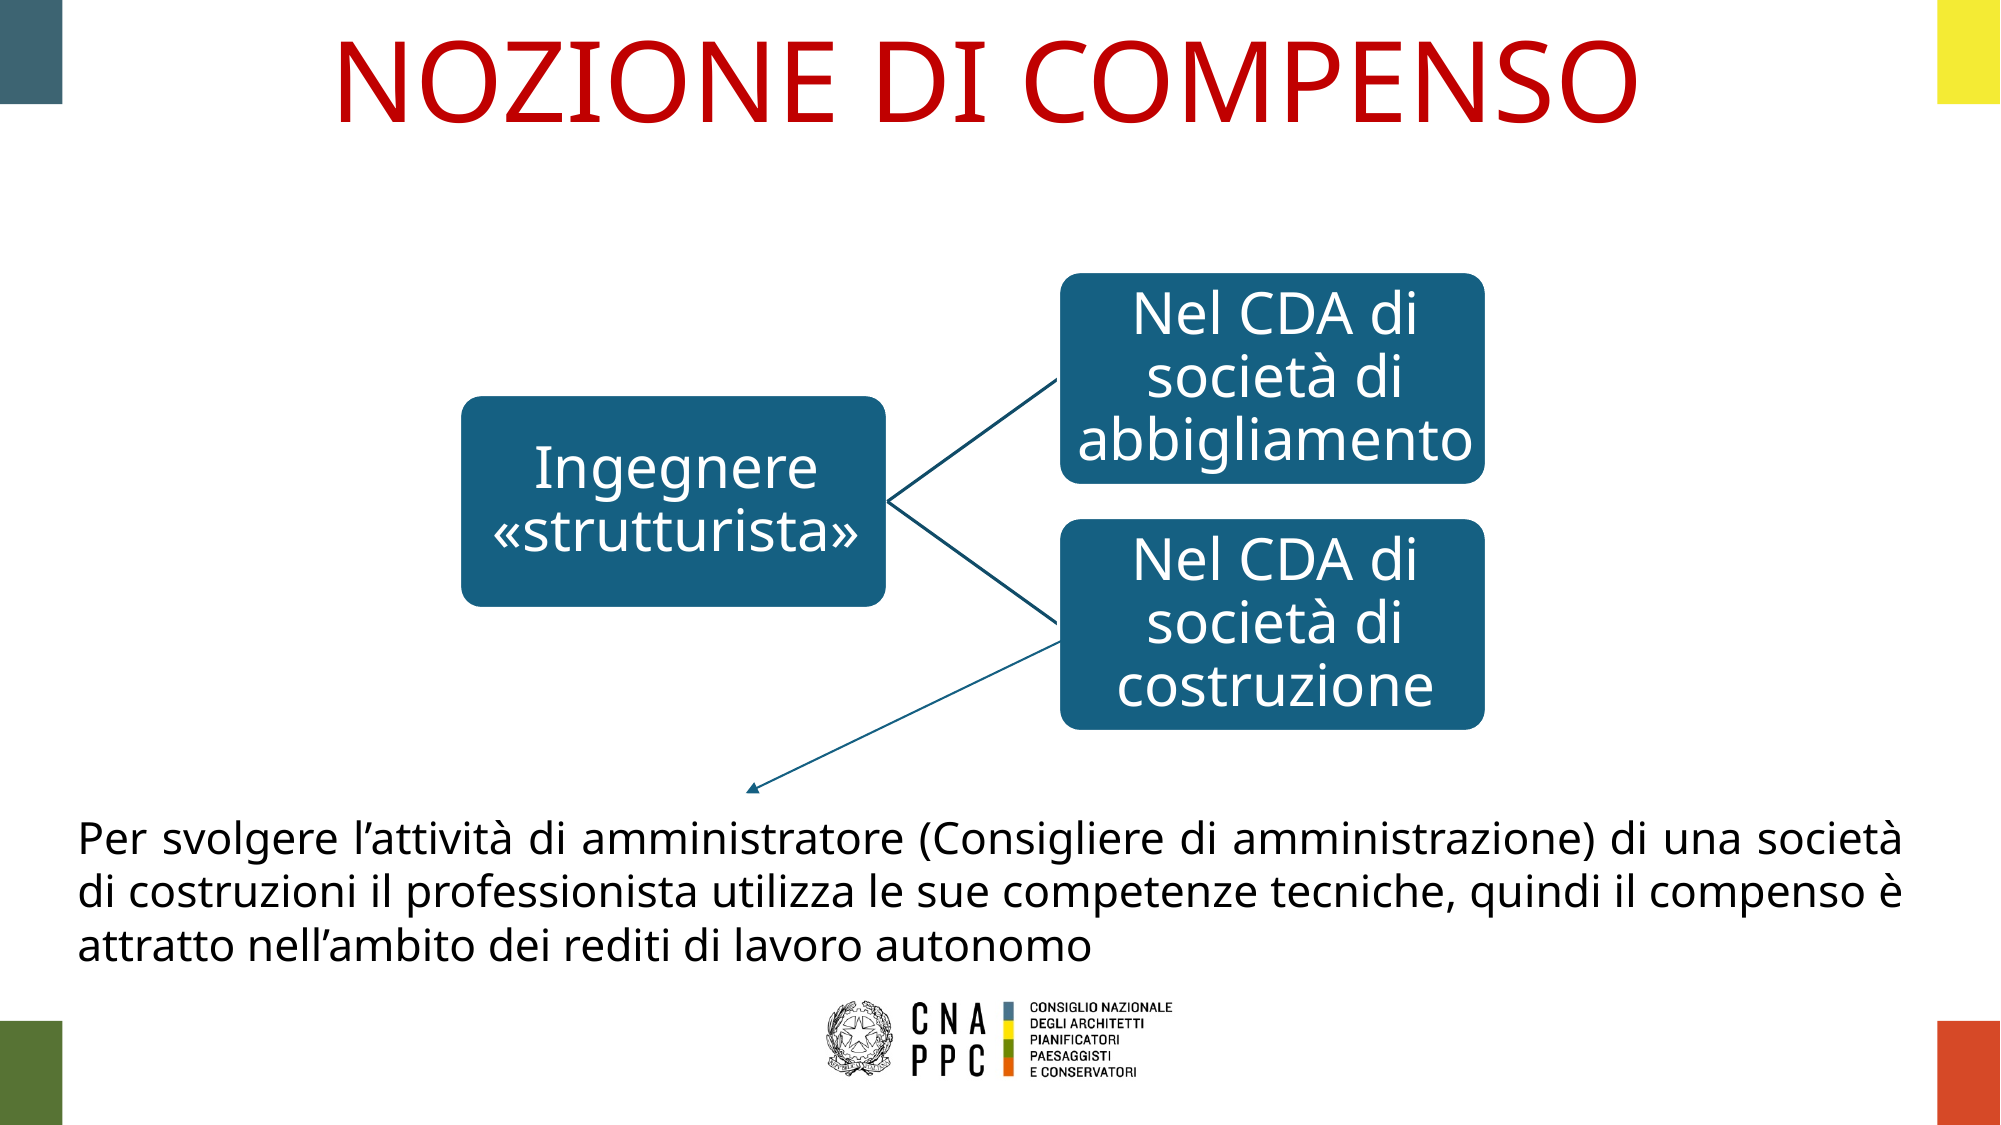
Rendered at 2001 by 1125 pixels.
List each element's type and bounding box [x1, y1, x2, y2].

text_box [0, 0, 2000, 1125]
